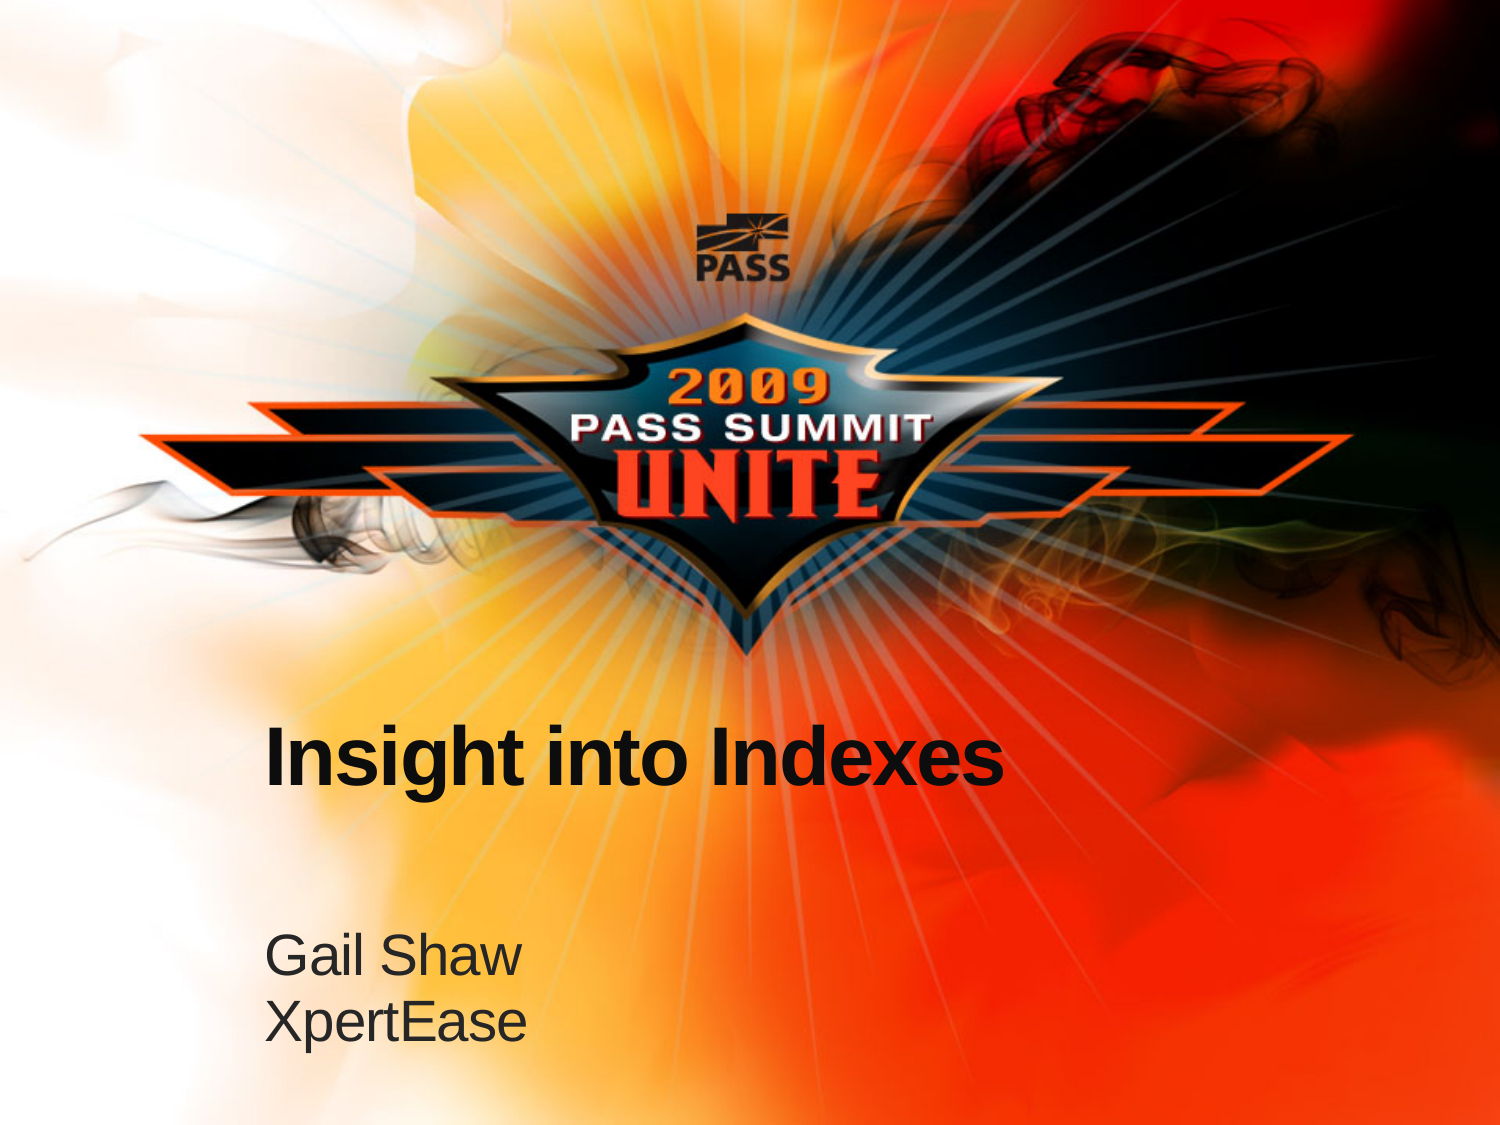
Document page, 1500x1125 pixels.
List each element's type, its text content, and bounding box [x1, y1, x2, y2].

picture [0, 0, 1500, 1125]
subtitle Gail Shaw XpertEase [249, 912, 1475, 1063]
title Insight into Indexes [249, 708, 1475, 912]
